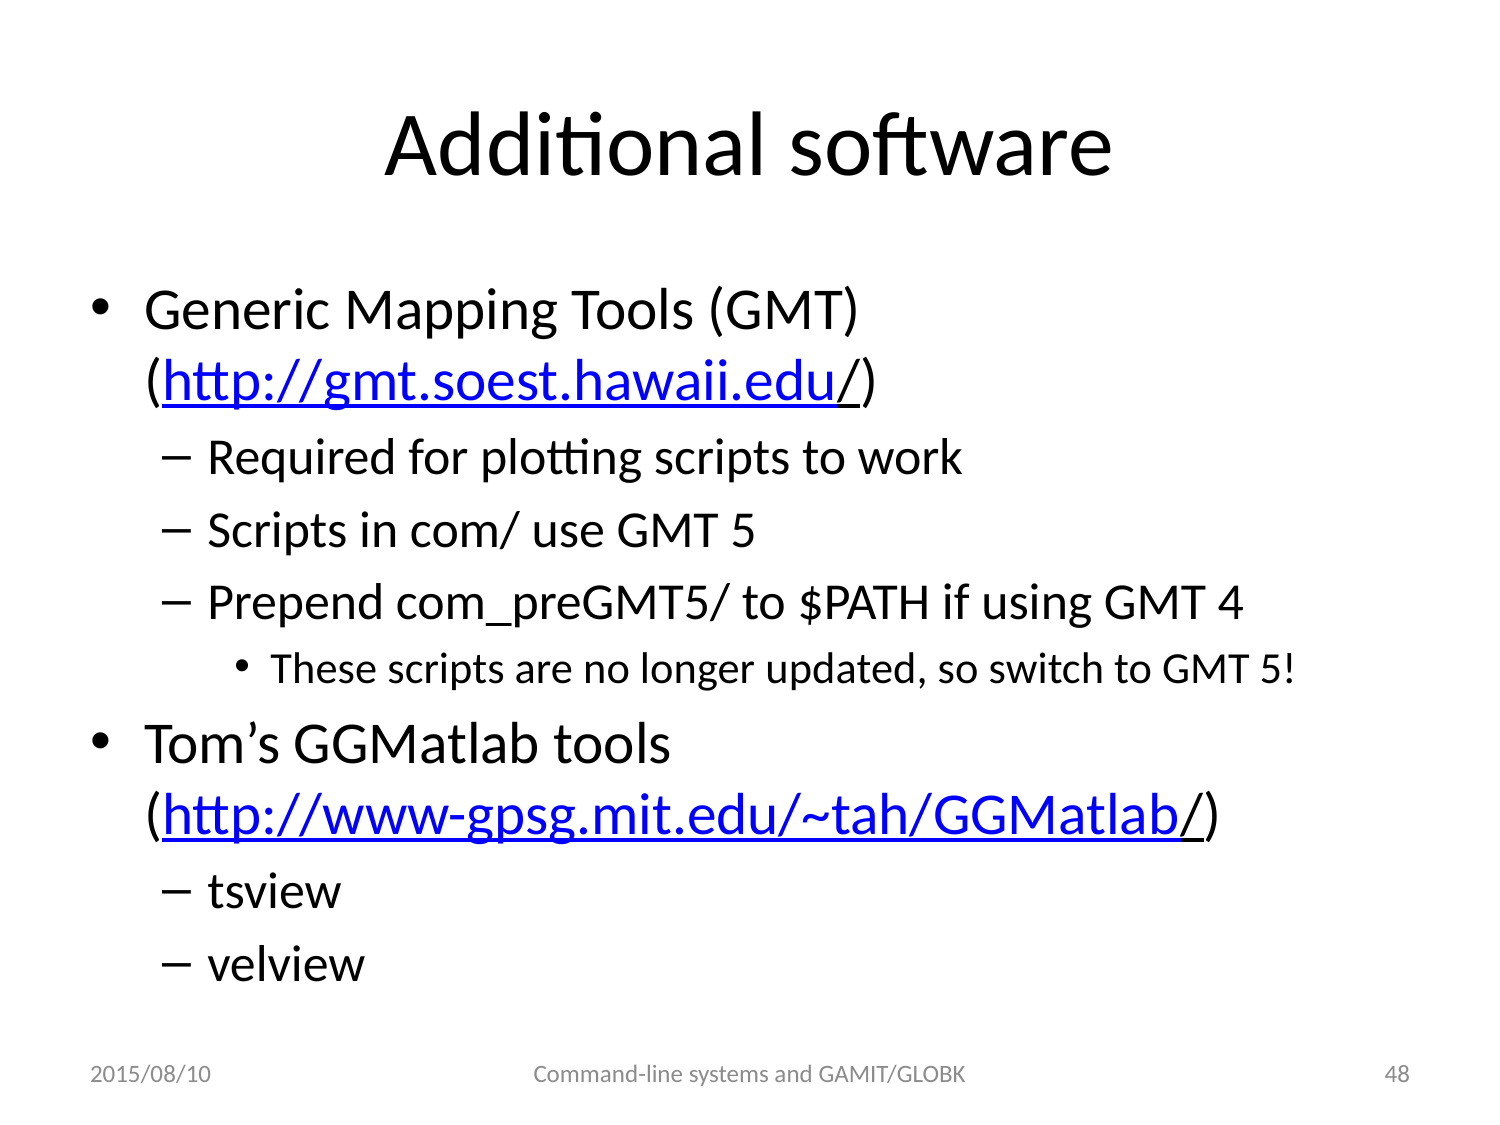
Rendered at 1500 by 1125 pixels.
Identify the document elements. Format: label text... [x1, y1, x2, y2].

list Generic Mapping Tools (GMT) (http://gmt.soest.hawaii.edu/) Required for plotting scripts to work Scripts in com/ use GMT 5 Prepend com_preGMT5/ to $PATH if using GMT 4 These scripts are no longer updated, so switch to GMT 5! Tom’s GGMatlab tools (http://www-gpsg.mit.edu/~tah/GGMatlab/) tsview velview [75, 262, 1425, 1005]
footer Command-line systems and GAMIT/GLOBK [512, 1042, 988, 1103]
slide_number 48 [1074, 1042, 1425, 1103]
title Additional software [75, 45, 1425, 233]
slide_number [75, 1042, 425, 1103]
